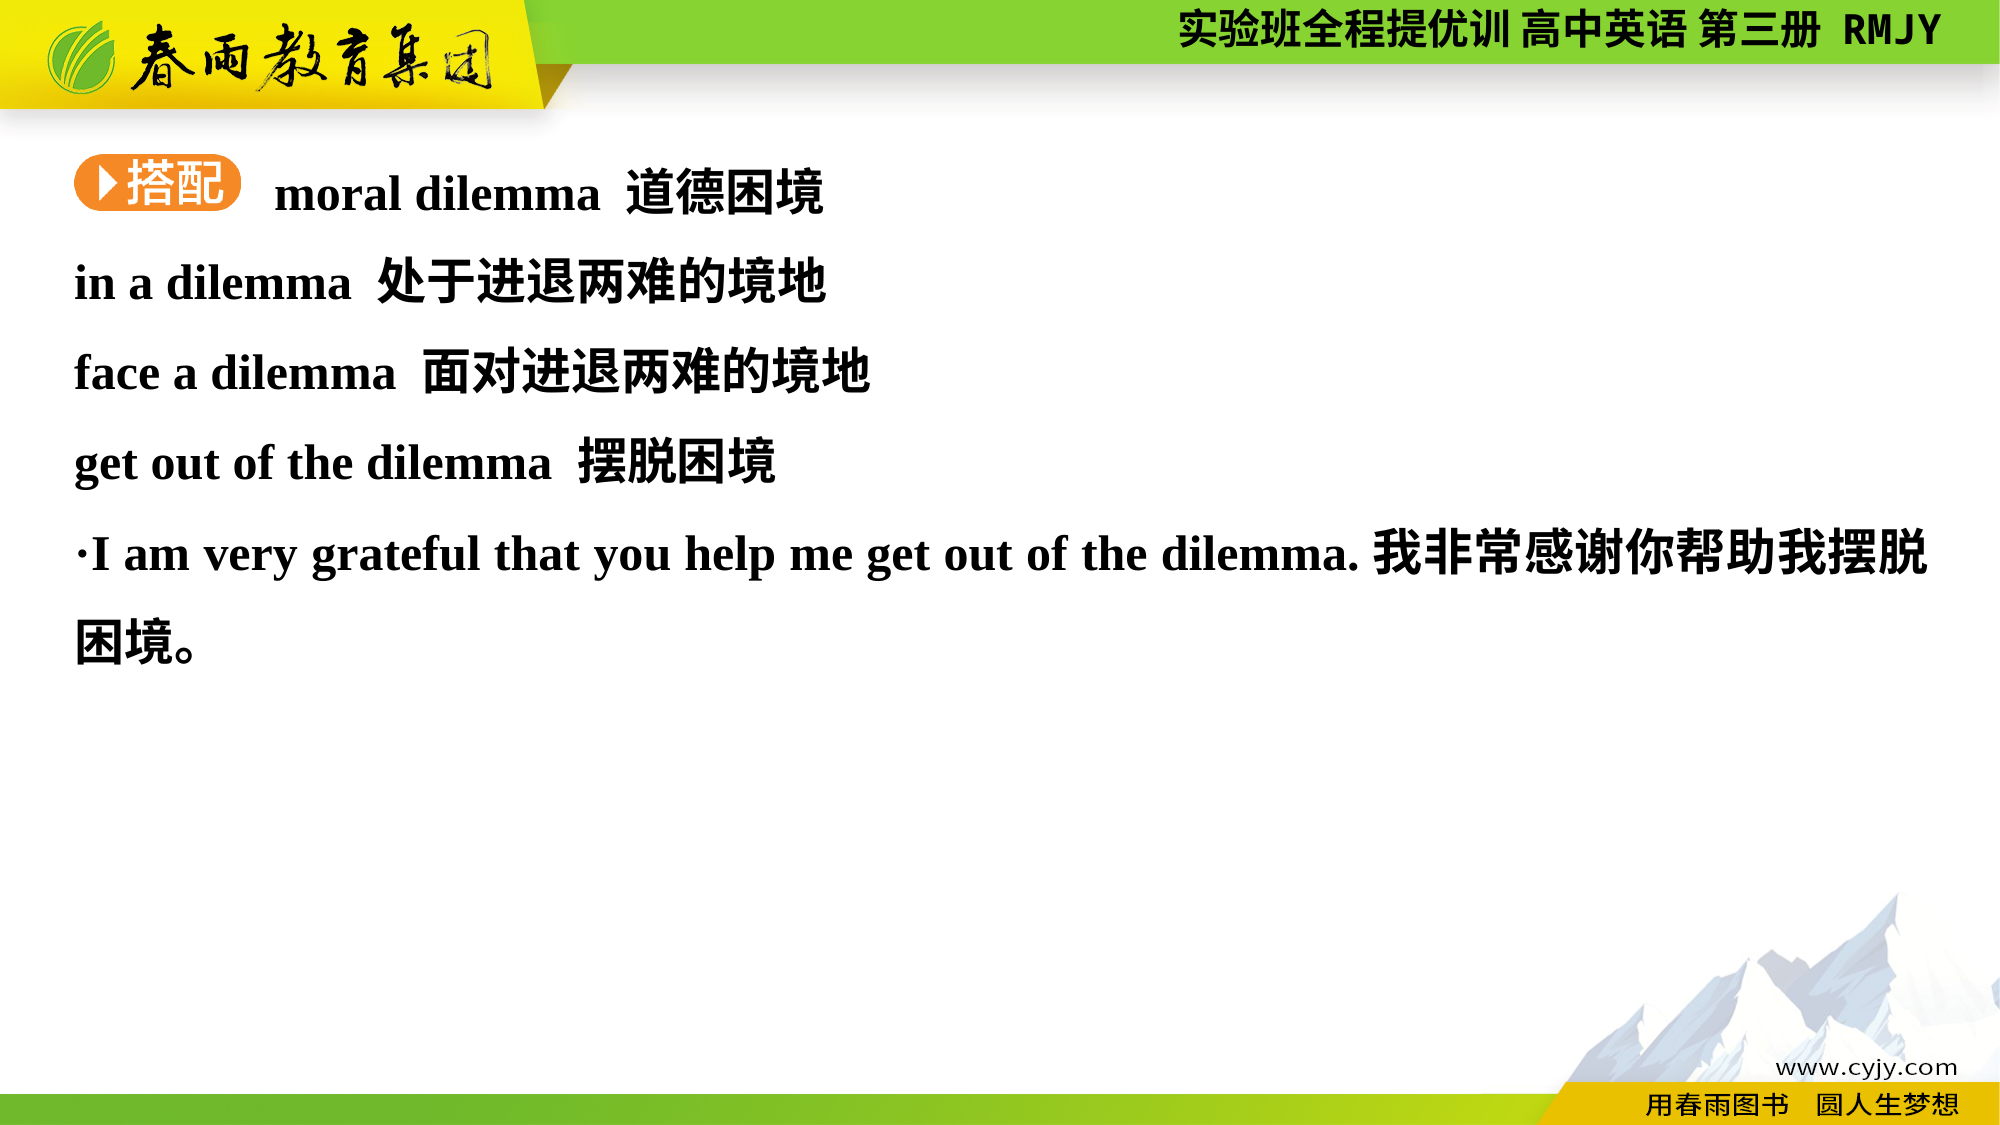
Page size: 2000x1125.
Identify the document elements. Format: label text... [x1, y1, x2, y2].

list moral dilemma 道德困境 in a dilemma 处于进退两难的境地 face a dilemma 面对进退两难的境地 get out of the dilemma 摆脱困境 ·I am very grateful that you help me get out of the dilemma.我非常感谢你帮助我摆脱困境。 [59, 122, 1944, 672]
picture [0, 0, 2000, 1125]
